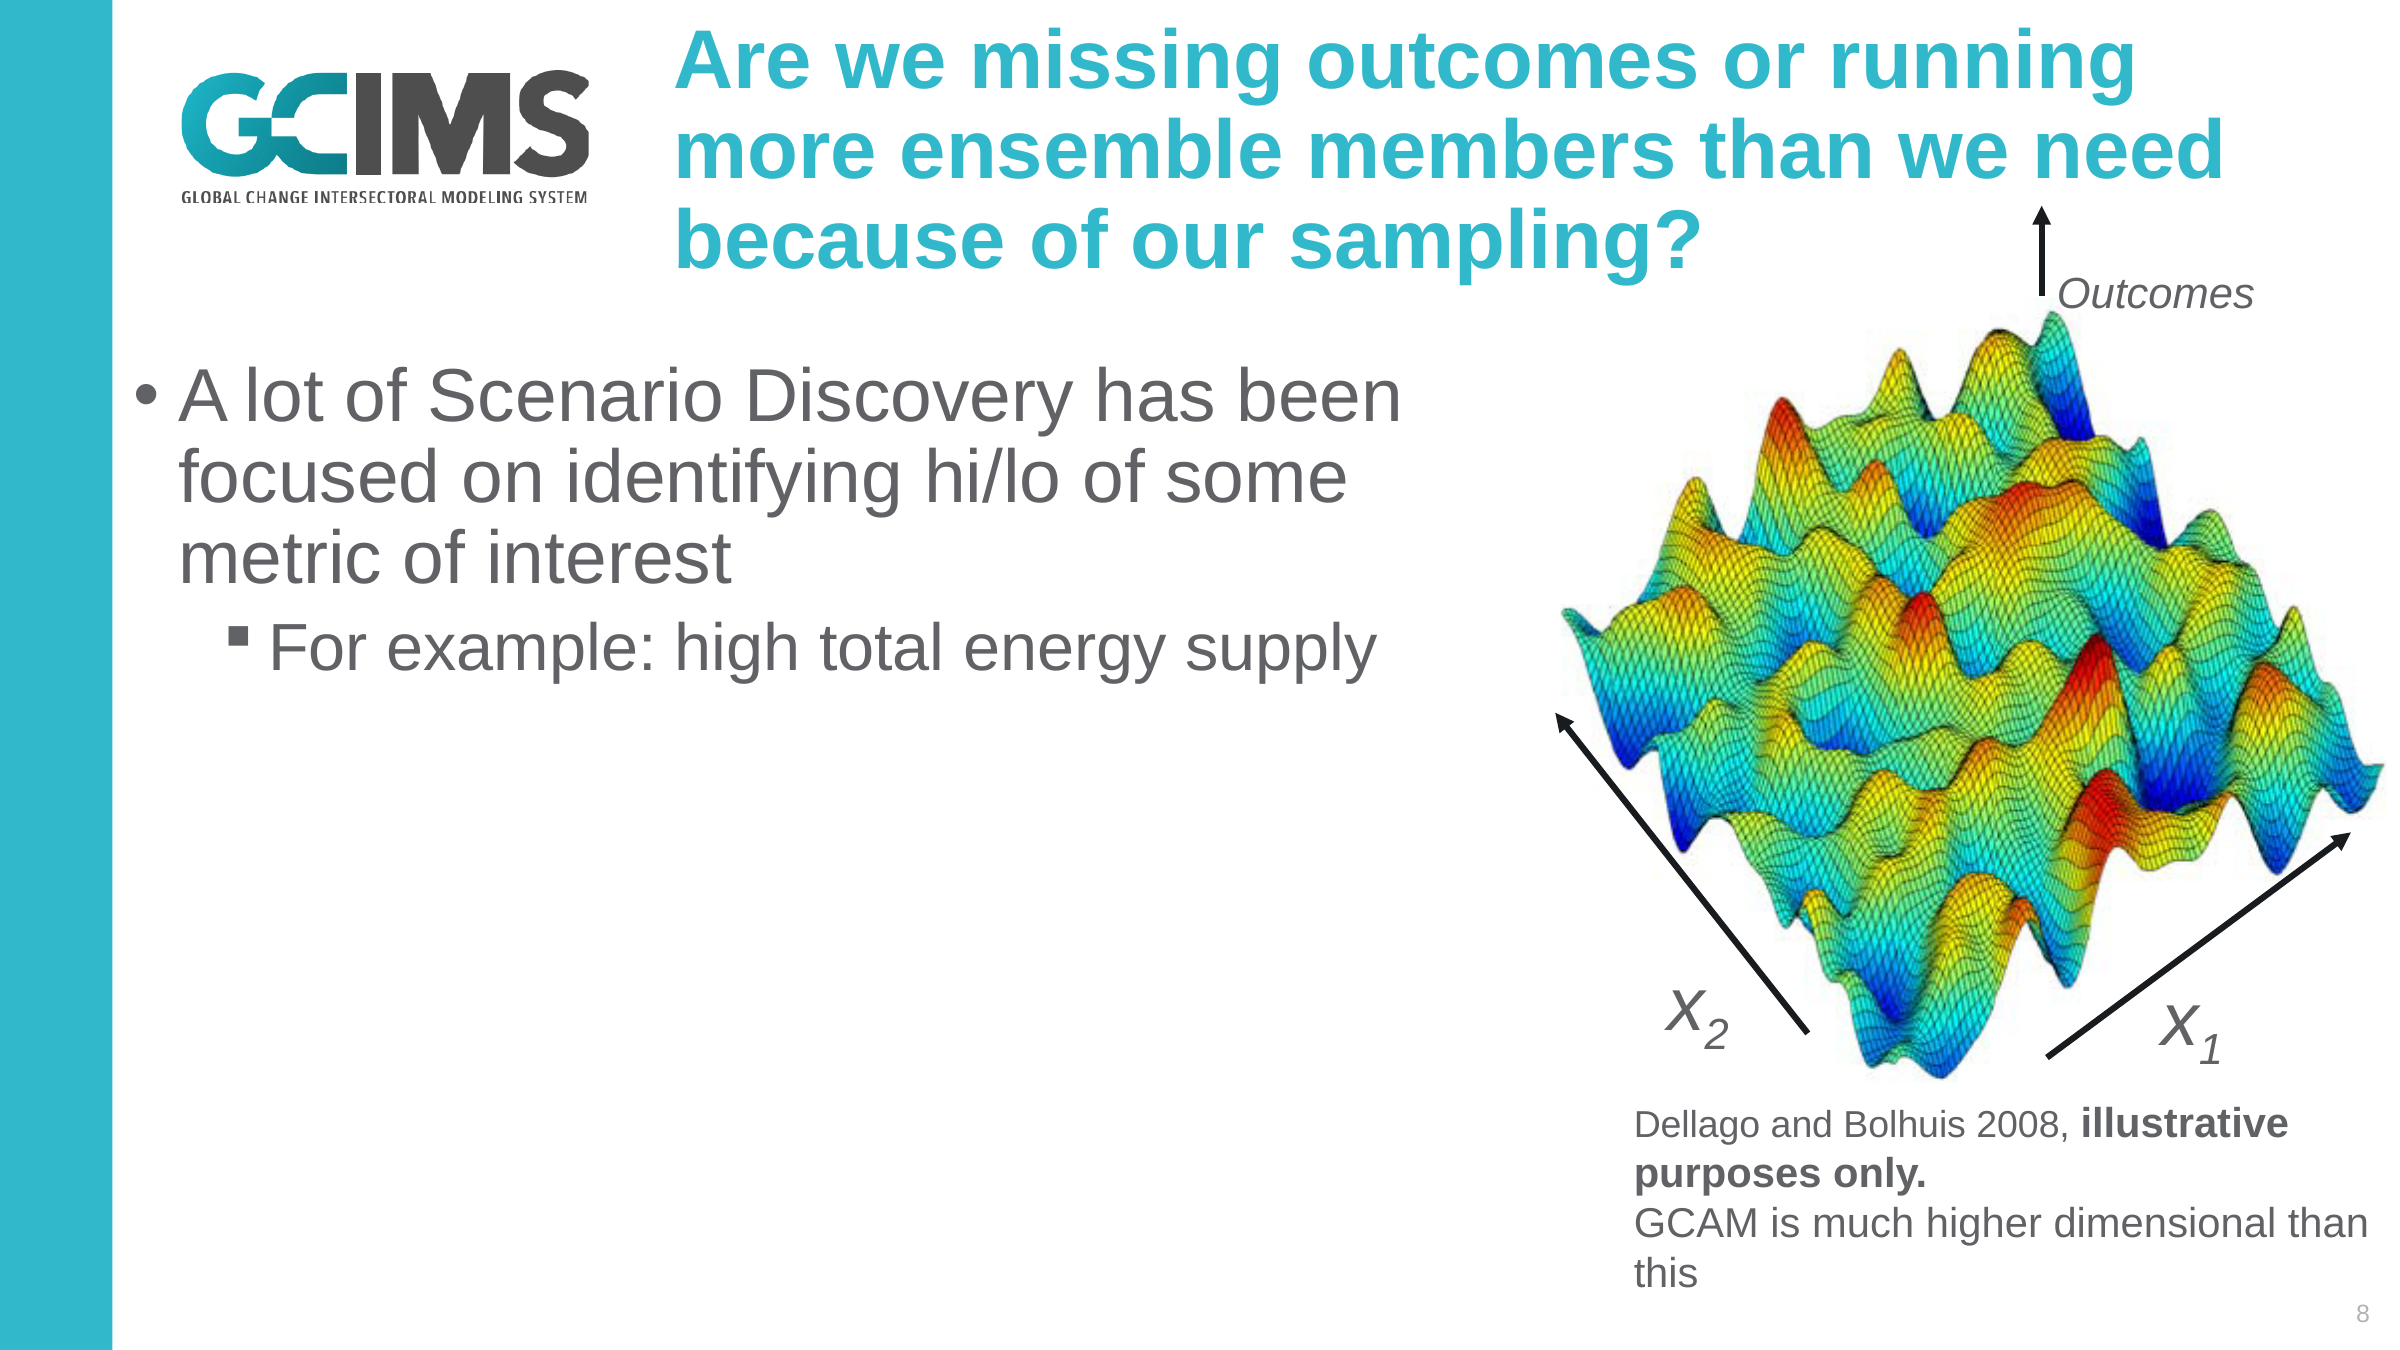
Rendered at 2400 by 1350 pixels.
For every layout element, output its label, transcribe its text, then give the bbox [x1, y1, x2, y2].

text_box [2046, 832, 2351, 1058]
text_box Outcomes [2042, 207, 2320, 296]
list A lot of Scenario Discovery has been focused on identifying hi/lo of some metric of interest For example: high total energy supply [118, 349, 1577, 1328]
picture [1604, 703, 1610, 712]
title Are we missing outcomes or running more ensemble members than we need because of our sampling? [673, 113, 2325, 295]
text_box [1555, 712, 1808, 1034]
picture [1555, 296, 2400, 1083]
slide_number 8 [2295, 1303, 2370, 1350]
text_box Dellago and Bolhuis 2008, illustrative purposes only. GCAM is much higher dimensional than this [1619, 1087, 2400, 1303]
